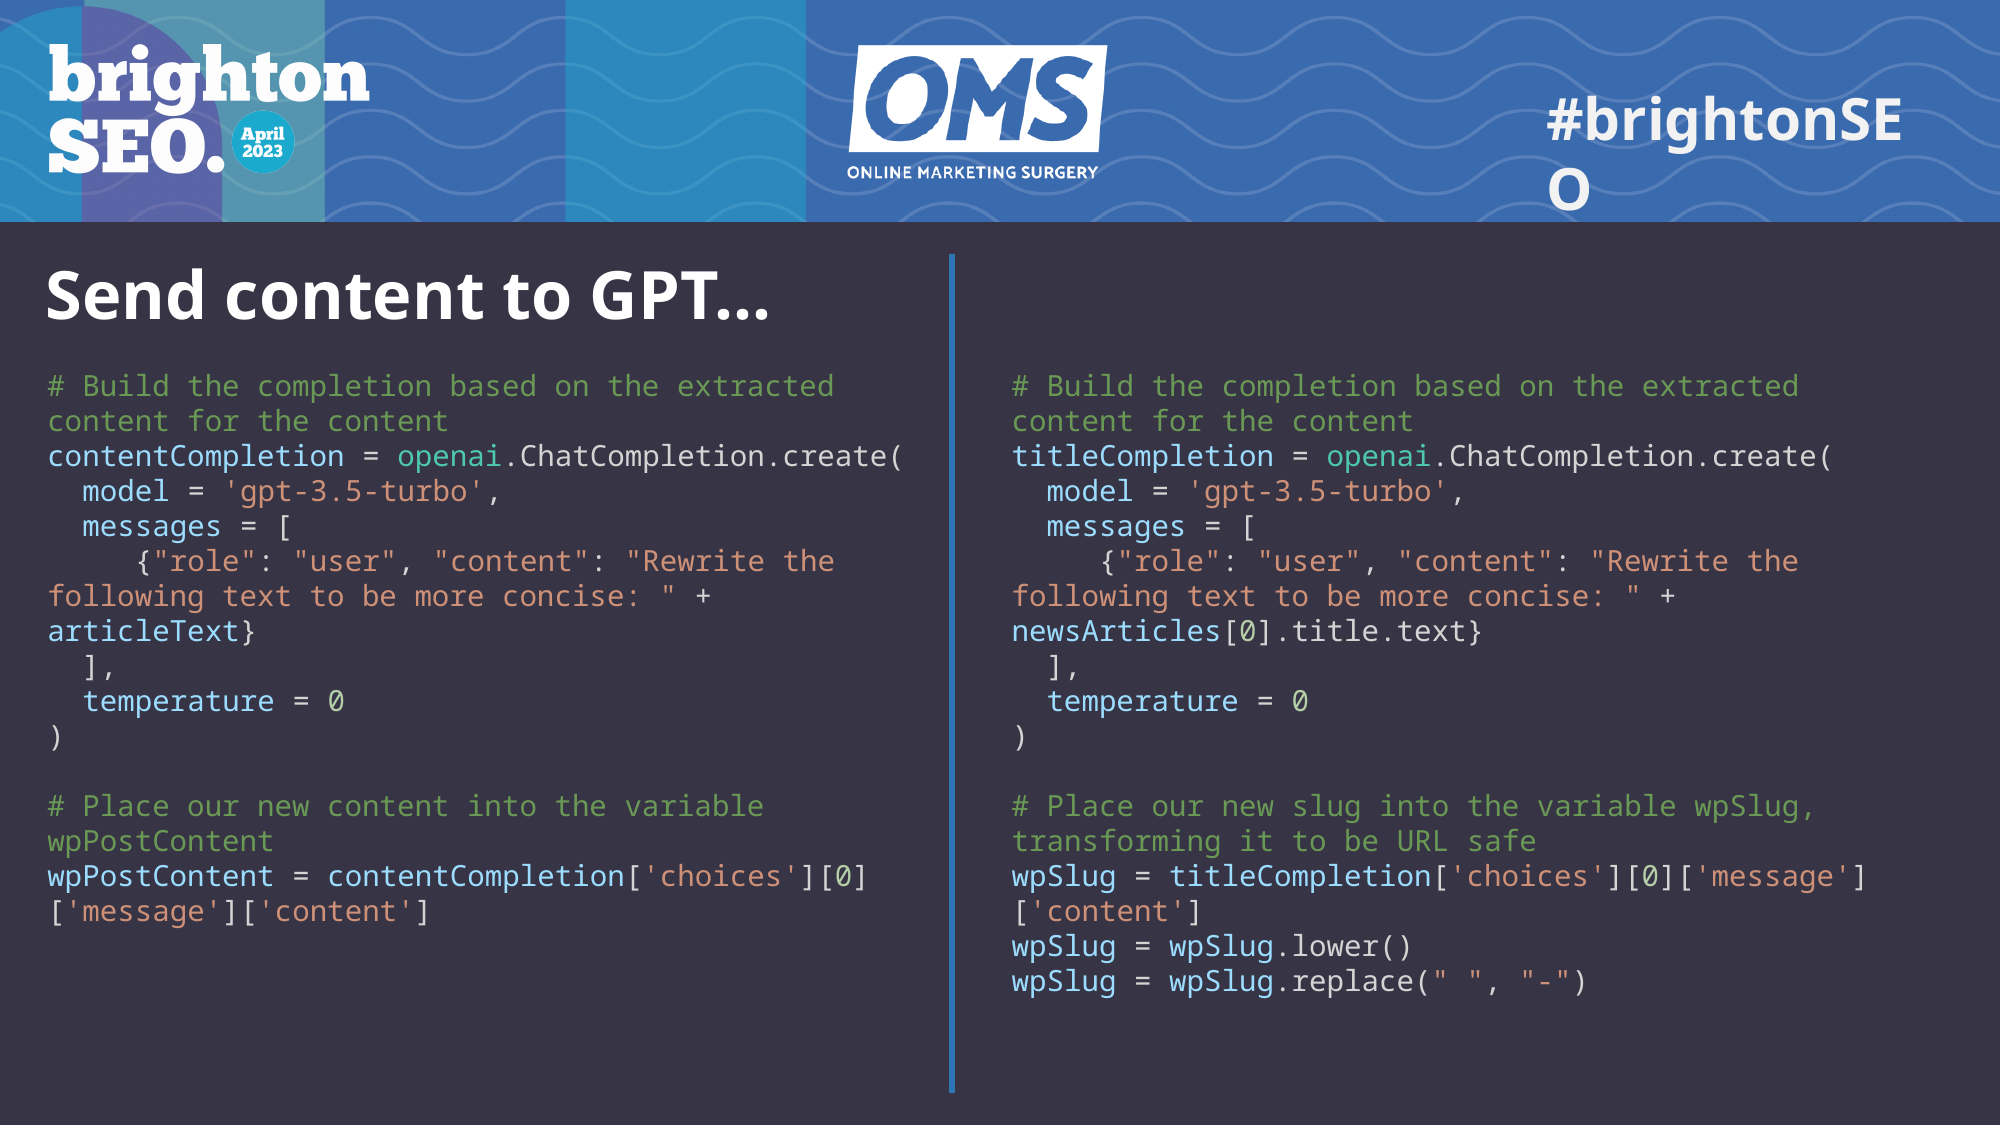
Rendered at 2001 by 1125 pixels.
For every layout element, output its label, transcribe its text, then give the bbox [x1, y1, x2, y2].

text_box # Build the completion based on the extracted content for the content titleCompletion = openai.ChatCompletion.create( model = 'gpt-3.5-turbo', messages = [ {"role": "user", "content": "Rewrite the following text to be more concise: " + newsArticles[0].title.text} ], temperature = 0 ) # Place our new slug into the variable wpSlug, transforming it to be URL safe wpSlug = titleCompletion['choices'][0]['message']['content'] wpSlug = wpSlug.lower() wpSlug = wpSlug.replace(" ", "-") [996, 360, 1952, 1005]
text_box # Build the completion based on the extracted content for the content contentCompletion = openai.ChatCompletion.create( model = 'gpt-3.5-turbo', messages = [ {"role": "user", "content": "Rewrite the following text to be more concise: " + articleText} ], temperature = 0 ) # Place our new content into the variable wpPostContent wpPostContent = contentCompletion['choices'][0]['message']['content'] [32, 377, 922, 1005]
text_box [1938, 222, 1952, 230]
text_box Send content to GPT… [30, 222, 1938, 377]
picture [0, 0, 2000, 222]
